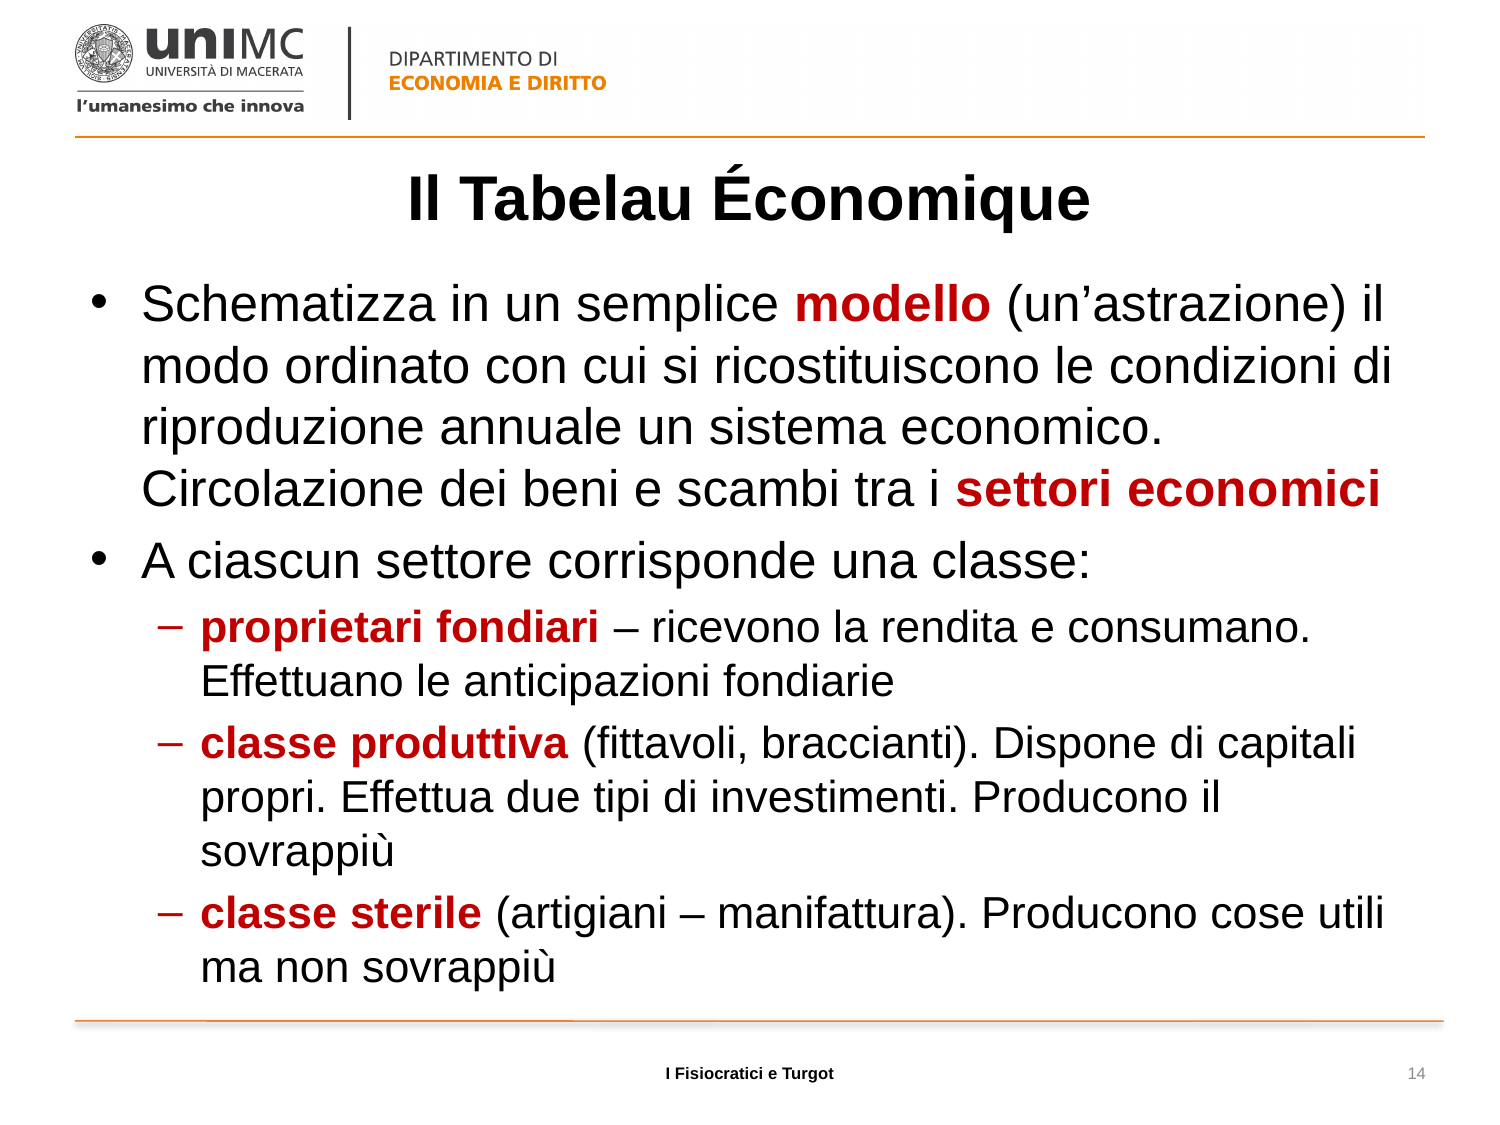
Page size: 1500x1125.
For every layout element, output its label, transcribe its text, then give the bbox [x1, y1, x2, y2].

slide_number 14 [1091, 1042, 1442, 1103]
list Schematizza in un semplice modello (un’astrazione) il modo ordinato con cui si ricostituiscono le condizioni di riproduzione annuale un sistema economico. Circolazione dei beni e scambi tra i settori economici A ciascun settore corrisponde una classe: proprietari fondiari – ricevono la rendita e consumano. Effettuano le anticipazioni fondiarie classe produttiva (fittavoli, braccianti). Dispone di capitali propri. Effettua due tipi di investimenti. Producono il sovrappiù classe sterile (artigiani – manifattura). Producono cose utili ma non sovrappiù [75, 262, 1425, 1005]
footer I Fisiocratici e Turgot [512, 1042, 988, 1103]
picture [75, 24, 1425, 138]
title Il Tabelau Économique [75, 149, 1425, 241]
